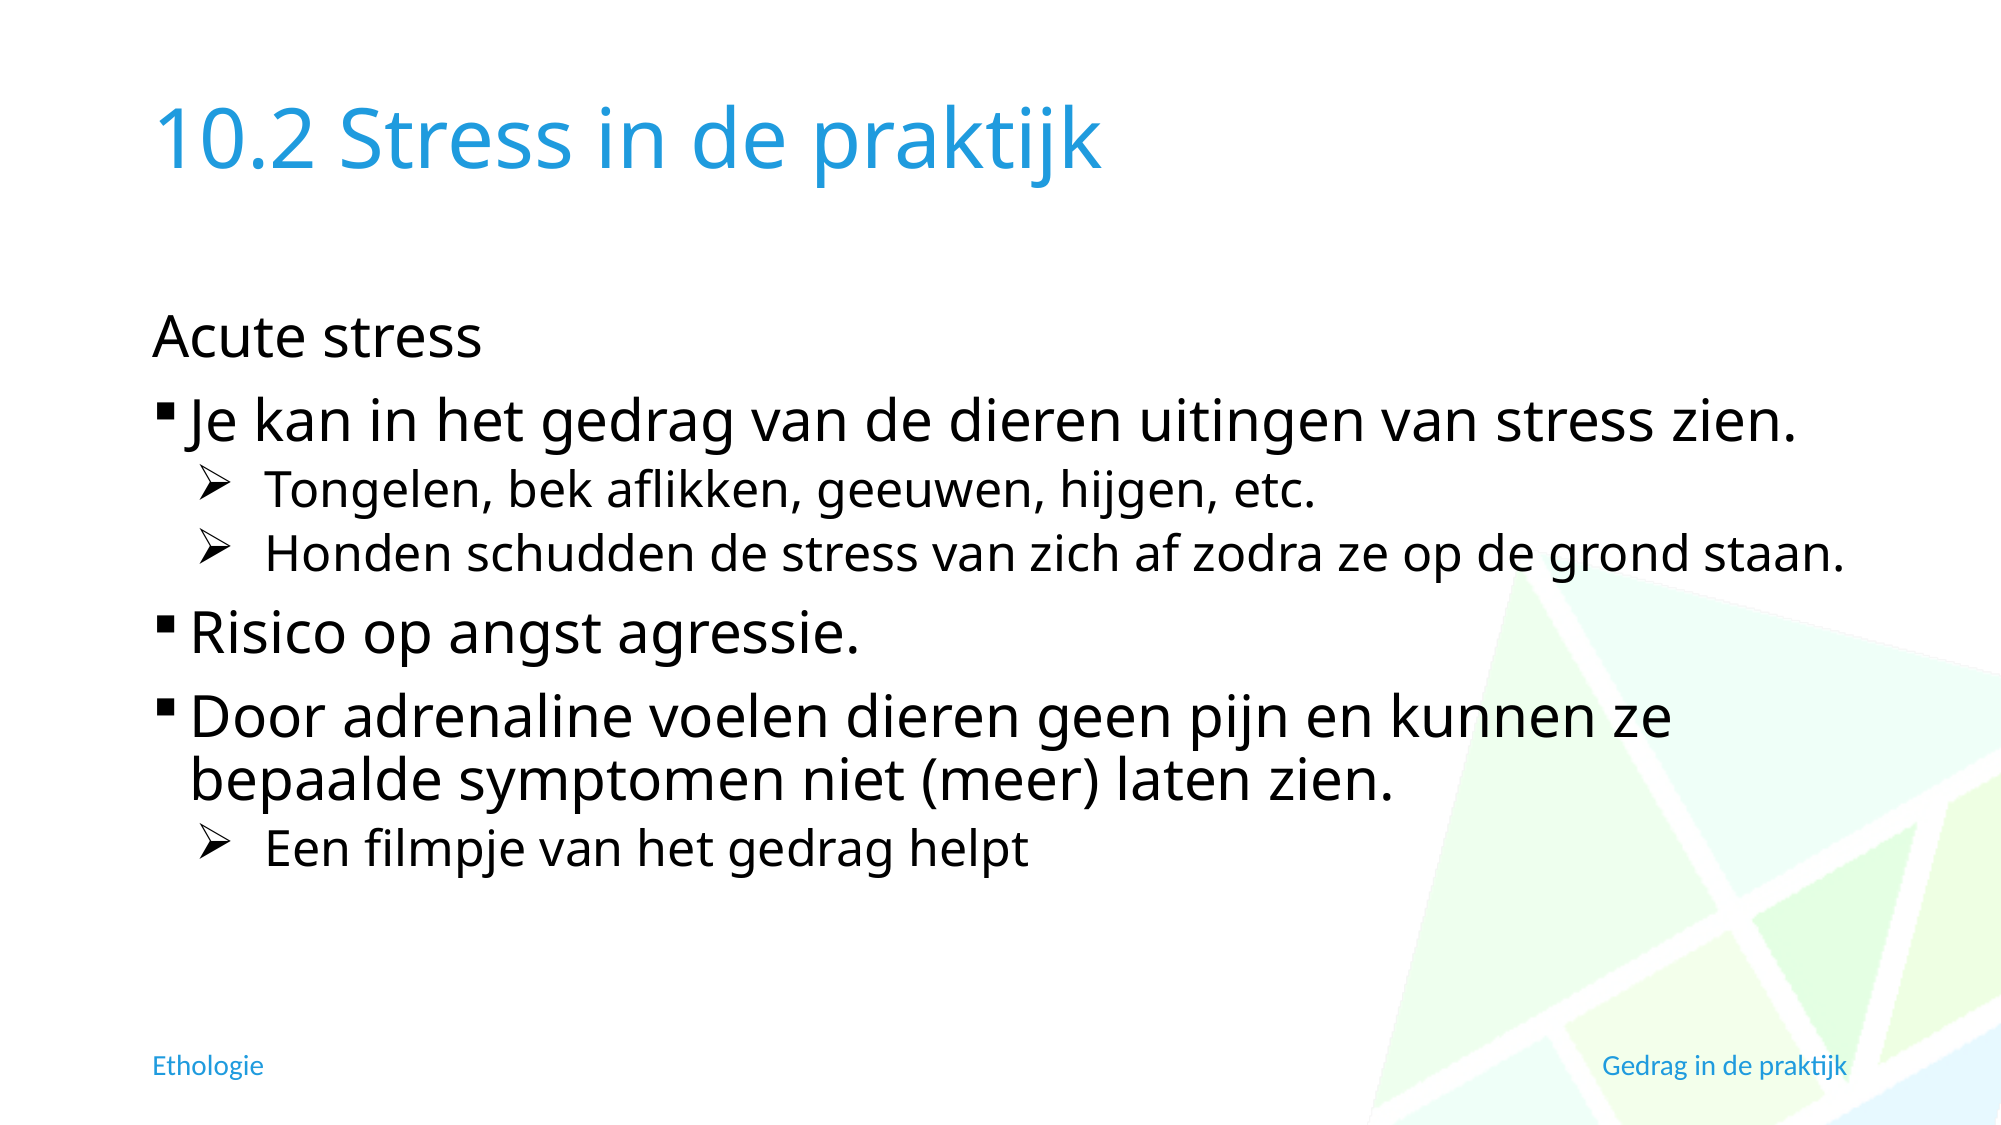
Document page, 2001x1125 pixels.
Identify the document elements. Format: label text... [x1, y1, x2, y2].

title 10.2 Stress in de praktijk [137, 59, 1863, 224]
list Acute stress Je kan in het gedrag van de dieren uitingen van stress zien. Tongelen, bek aflikken, geeuwen, hijgen, etc. Honden schudden de stress van zich af zodra ze op de grond staan. Risico op angst agressie. Door adrenaline voelen dieren geen pijn en kunnen ze bepaalde symptomen niet (meer) laten zien. Een filmpje van het gedrag helpt [137, 299, 1863, 1014]
list Gedrag in de praktijk [1412, 1042, 1863, 1103]
list Ethologie [137, 1042, 588, 1103]
